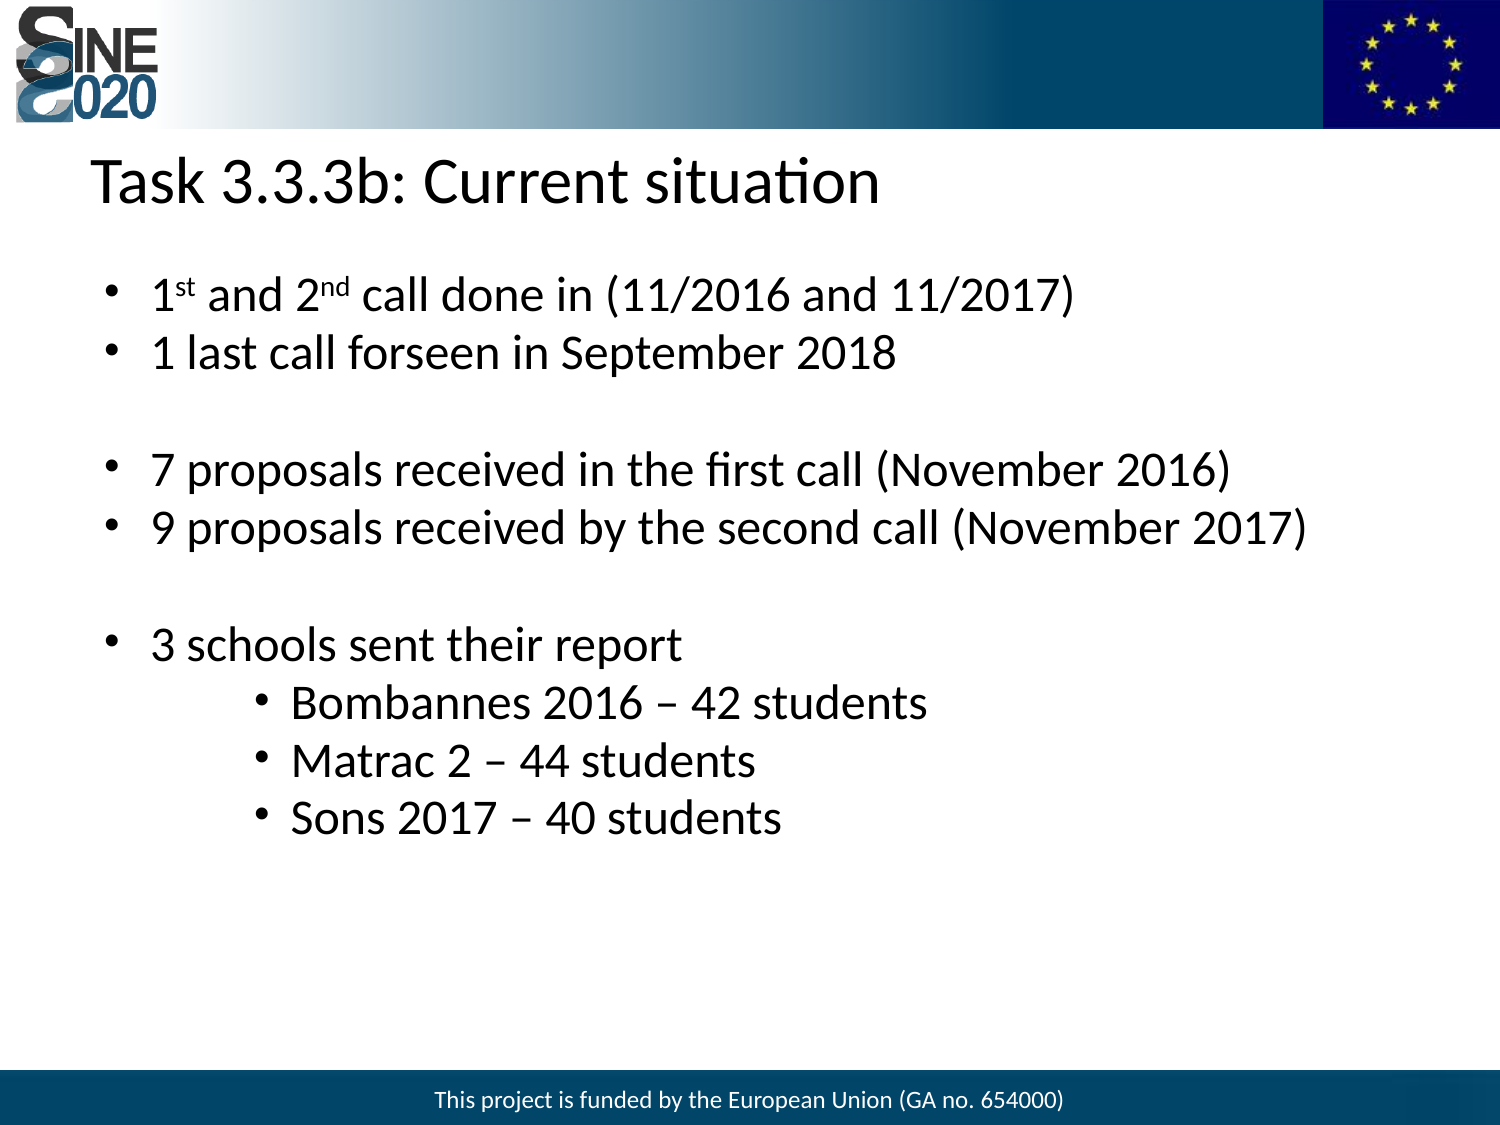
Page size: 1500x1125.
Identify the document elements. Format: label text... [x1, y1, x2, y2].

picture [0, 0, 984, 129]
picture [1003, 0, 1008, 129]
text_box This project is funded by the European Union (GA no. 654000) [406, 1070, 1094, 1125]
text_box Task 3.3.3b: Current situation [74, 133, 1425, 220]
text_box [74, 231, 1069, 799]
text_box 1st and 2nd call done in (11/2016 and 11/2017) 1 last call forseen in September 2018 7 proposals received in the first call (November 2016) 9 proposals received by the second call (November 2017) 3 schools sent their report Bombannes 2016 – 42 students Matrac 2 – 44 students Sons 2017 – 40 students [88, 265, 1400, 941]
picture [1324, 0, 1500, 129]
